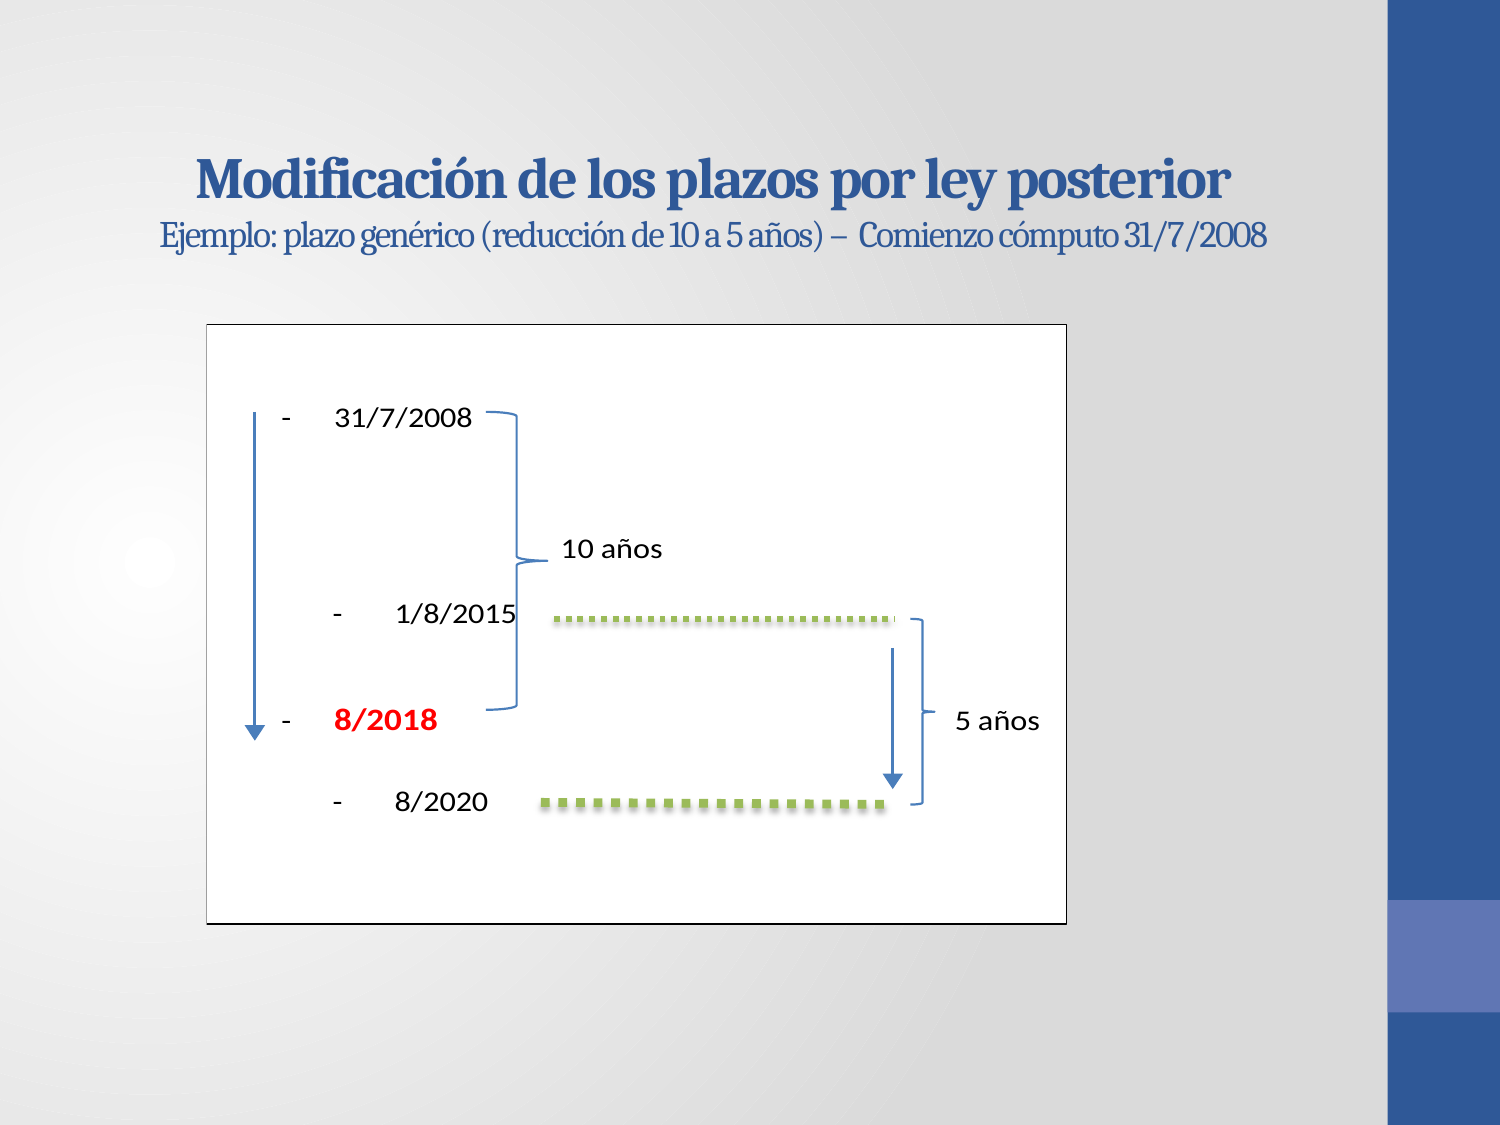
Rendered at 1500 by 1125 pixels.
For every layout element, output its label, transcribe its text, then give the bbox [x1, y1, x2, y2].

title Modificación de los plazos por ley posterior Ejemplo: plazo genérico (reducción de 10 a 5 años) – Comienzo cómputo 31/7/2008 [88, 149, 1339, 337]
picture [206, 243, 1460, 977]
